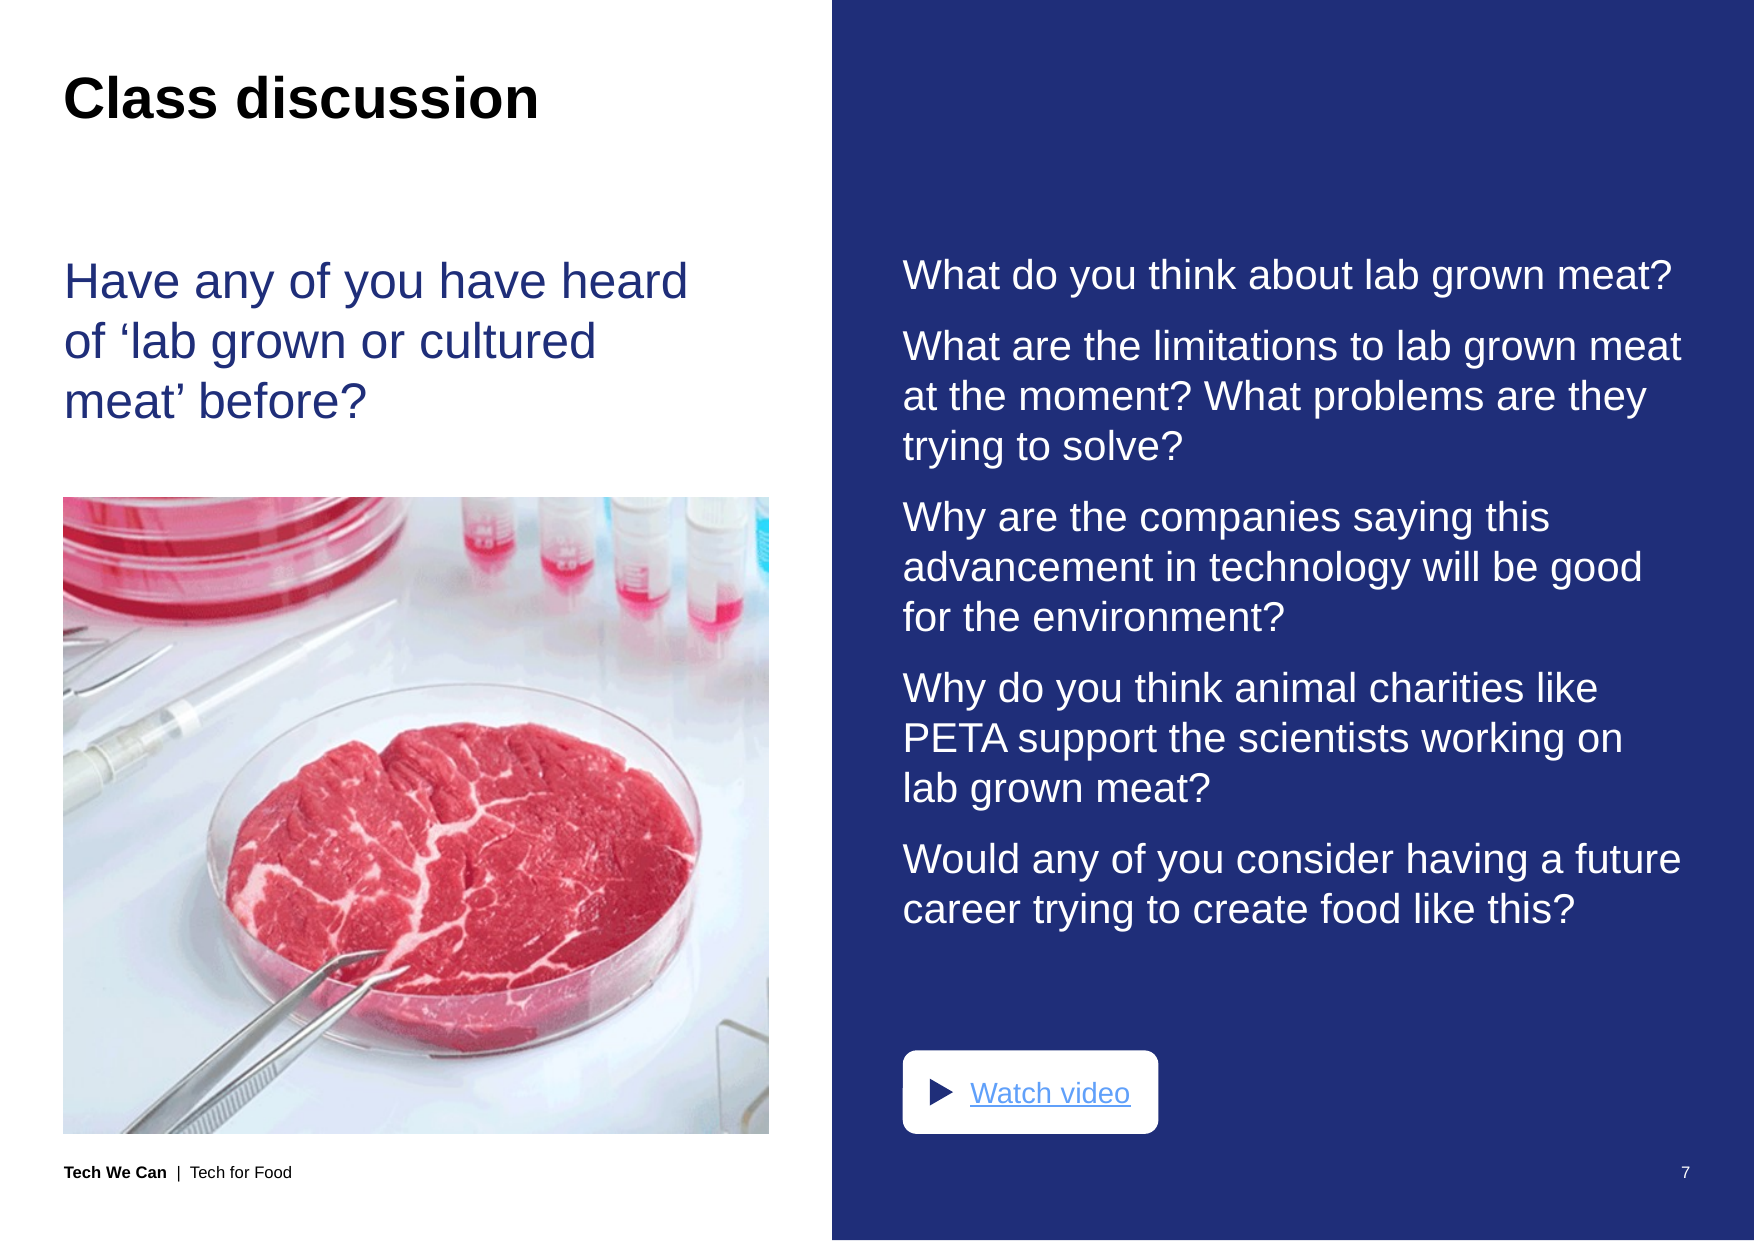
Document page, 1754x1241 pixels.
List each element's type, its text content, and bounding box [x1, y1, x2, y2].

slide_number 7 [1629, 1157, 1691, 1183]
picture [62, 497, 769, 1135]
list Have any of you have heard of ‘lab grown or cultured meat’ before? [63, 248, 722, 415]
list What do you think about lab grown meat? What are the limitations to lab grown meat at the moment? What problems are they trying to solve? Why are the companies saying this advancement in technology will be good for the environment? Why do you think animal charities like PETA support the scientists working on lab grown meat? Would any of you consider having a future career trying to create food like this? [902, 248, 1691, 1134]
text_box [832, 0, 1754, 1241]
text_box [902, 1049, 1159, 1135]
title Class discussion [63, 59, 1691, 208]
